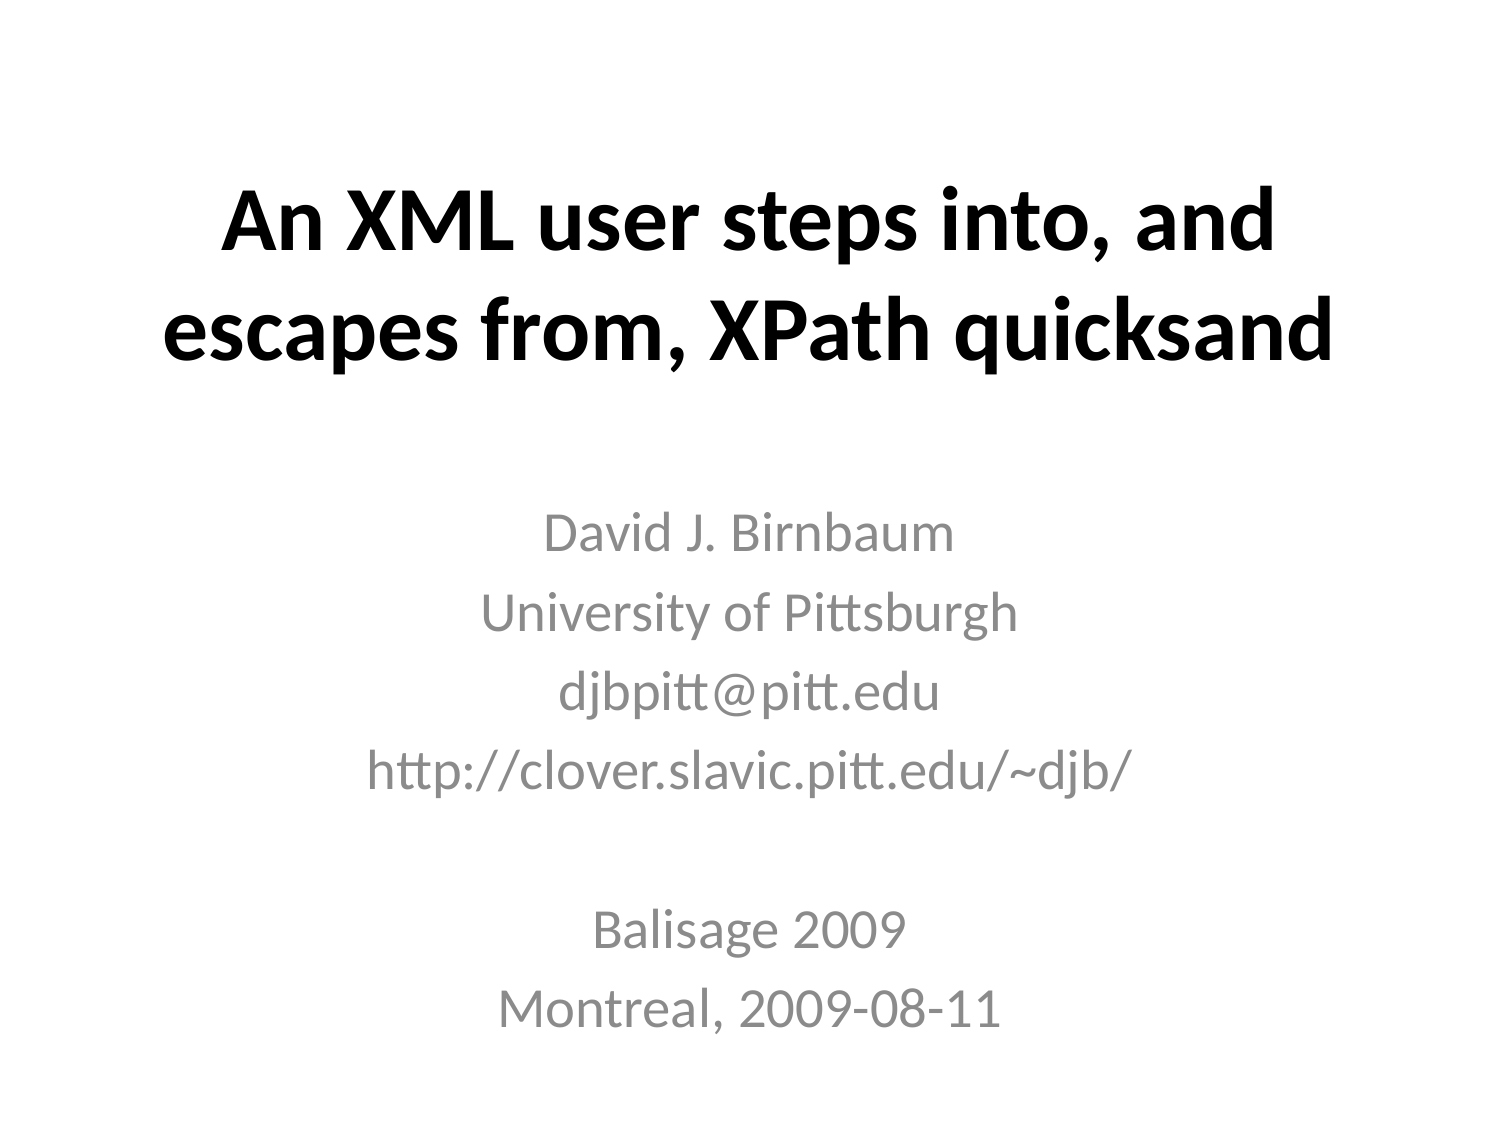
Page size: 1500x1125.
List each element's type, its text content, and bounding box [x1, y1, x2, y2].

title An XML user steps into, and escapes from, XPath quicksand [112, 75, 1388, 463]
subtitle David J. Birnbaum University of Pittsburgh djbpitt@pitt.edu http://clover.slavic.pitt.edu/~djb/ Balisage 2009 Montreal, 2009-08-11 [225, 487, 1275, 1050]
